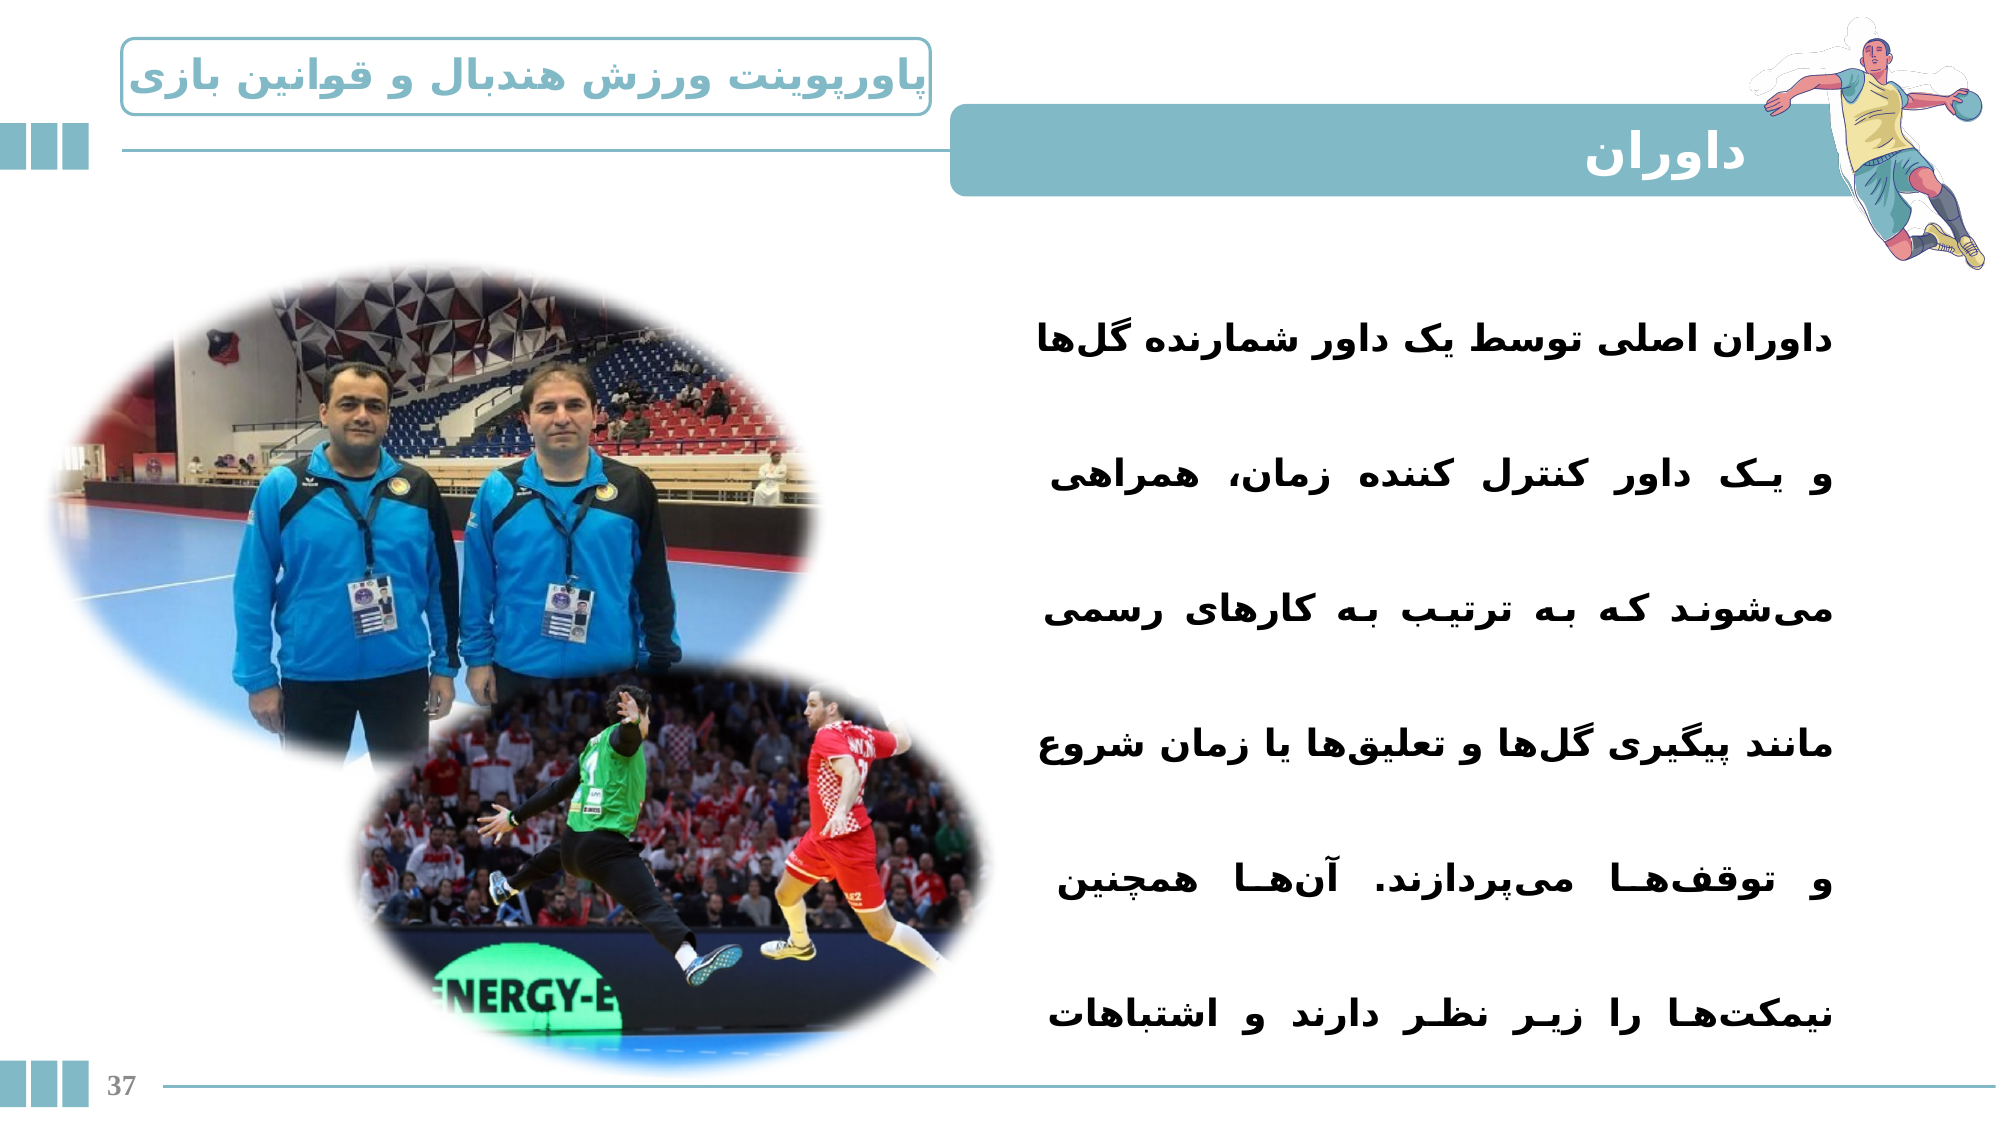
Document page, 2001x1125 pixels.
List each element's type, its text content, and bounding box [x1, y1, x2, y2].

picture [1749, 17, 1985, 270]
text_box پاورپوینت ورزش هندبال و قوانین بازی [113, 36, 943, 105]
text_box داوران [1570, 107, 1763, 187]
picture [38, 256, 1000, 1084]
slide_number 37 [88, 1053, 156, 1114]
text_box داوران اصلی توسط یک داور شمارنده گل‌ها و یک داور کنترل کننده زمان، همراهی می‌شوند که به ترتیب به کارهای رسمی مانند پیگیری گل‌ها و تعلیق‌ها یا زمان شروع و توقف‌ها می‌پردازند. آن‌ها همچنین نیمکت‌ها را زیر نظر دارند و اشتباهات تعویضی را به داوران اطلاع می‌دهند. میز آن‌ها بین دو ناحیه بازیکنان ذخیره است. [1020, 216, 1849, 1125]
